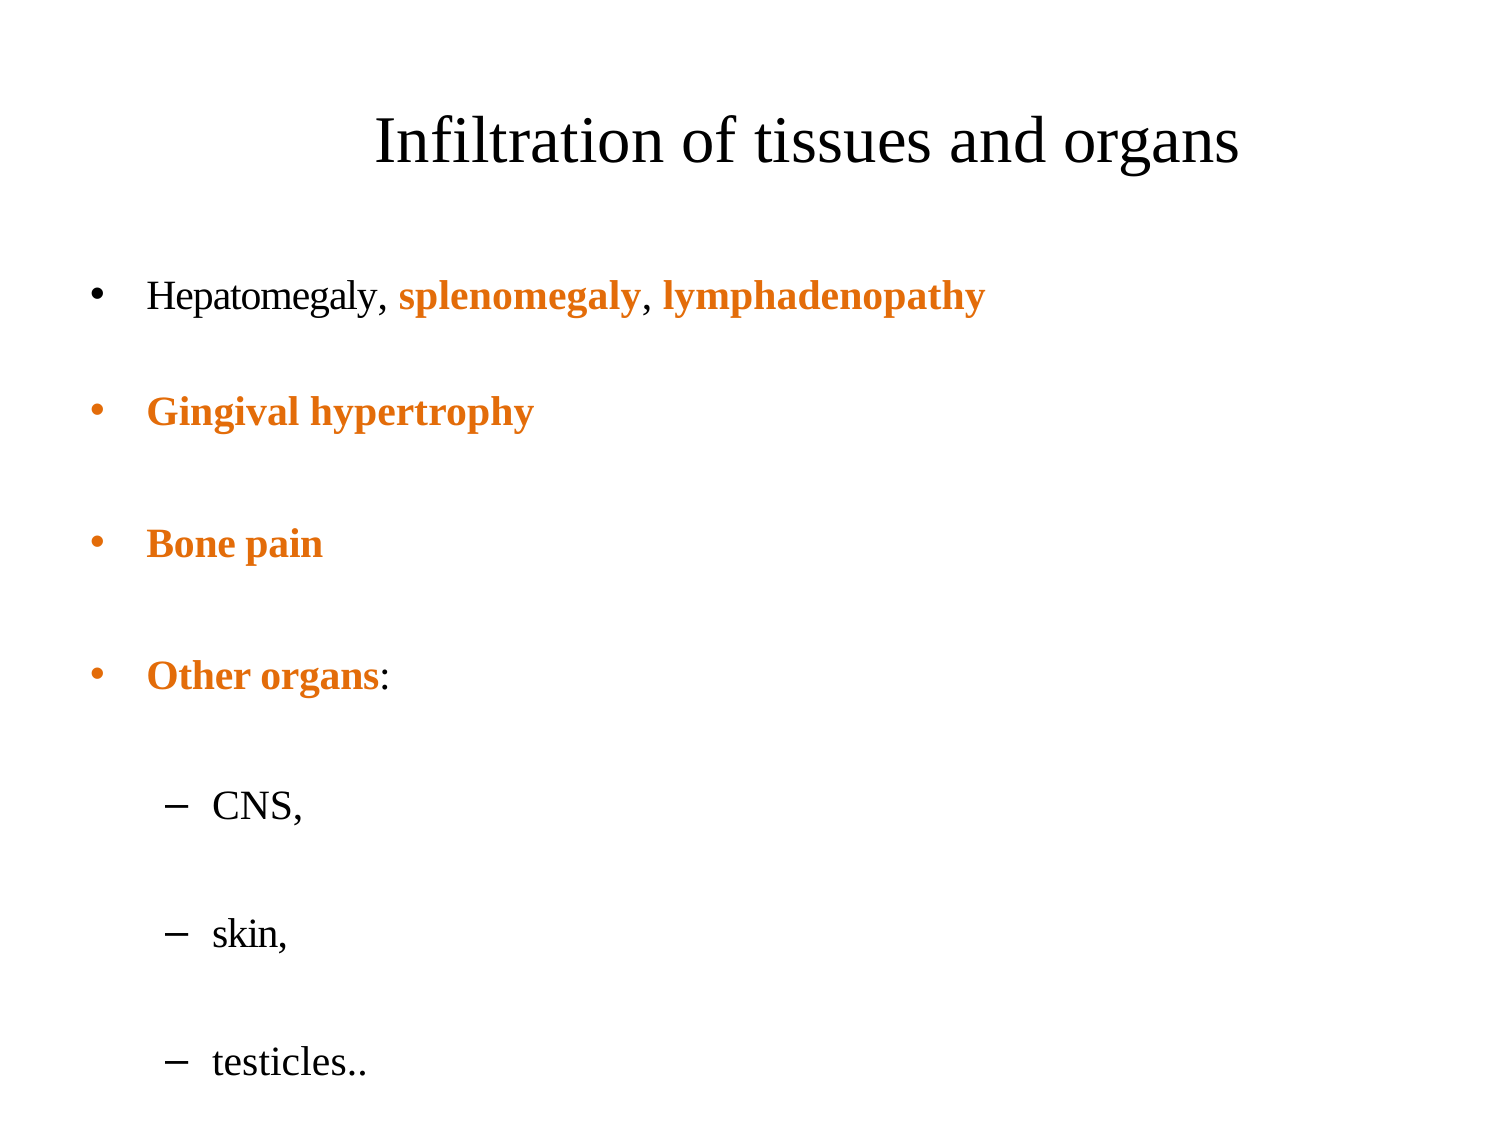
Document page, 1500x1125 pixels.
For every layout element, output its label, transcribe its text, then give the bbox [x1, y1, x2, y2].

title Infiltration of tissues and organs [75, 0, 1425, 230]
text_box Hepatomegaly, splenomegaly, lymphadenopathy Gingival hypertrophy Bone pain Other organs: CNS, skin, testicles.. [87, 267, 1350, 1085]
